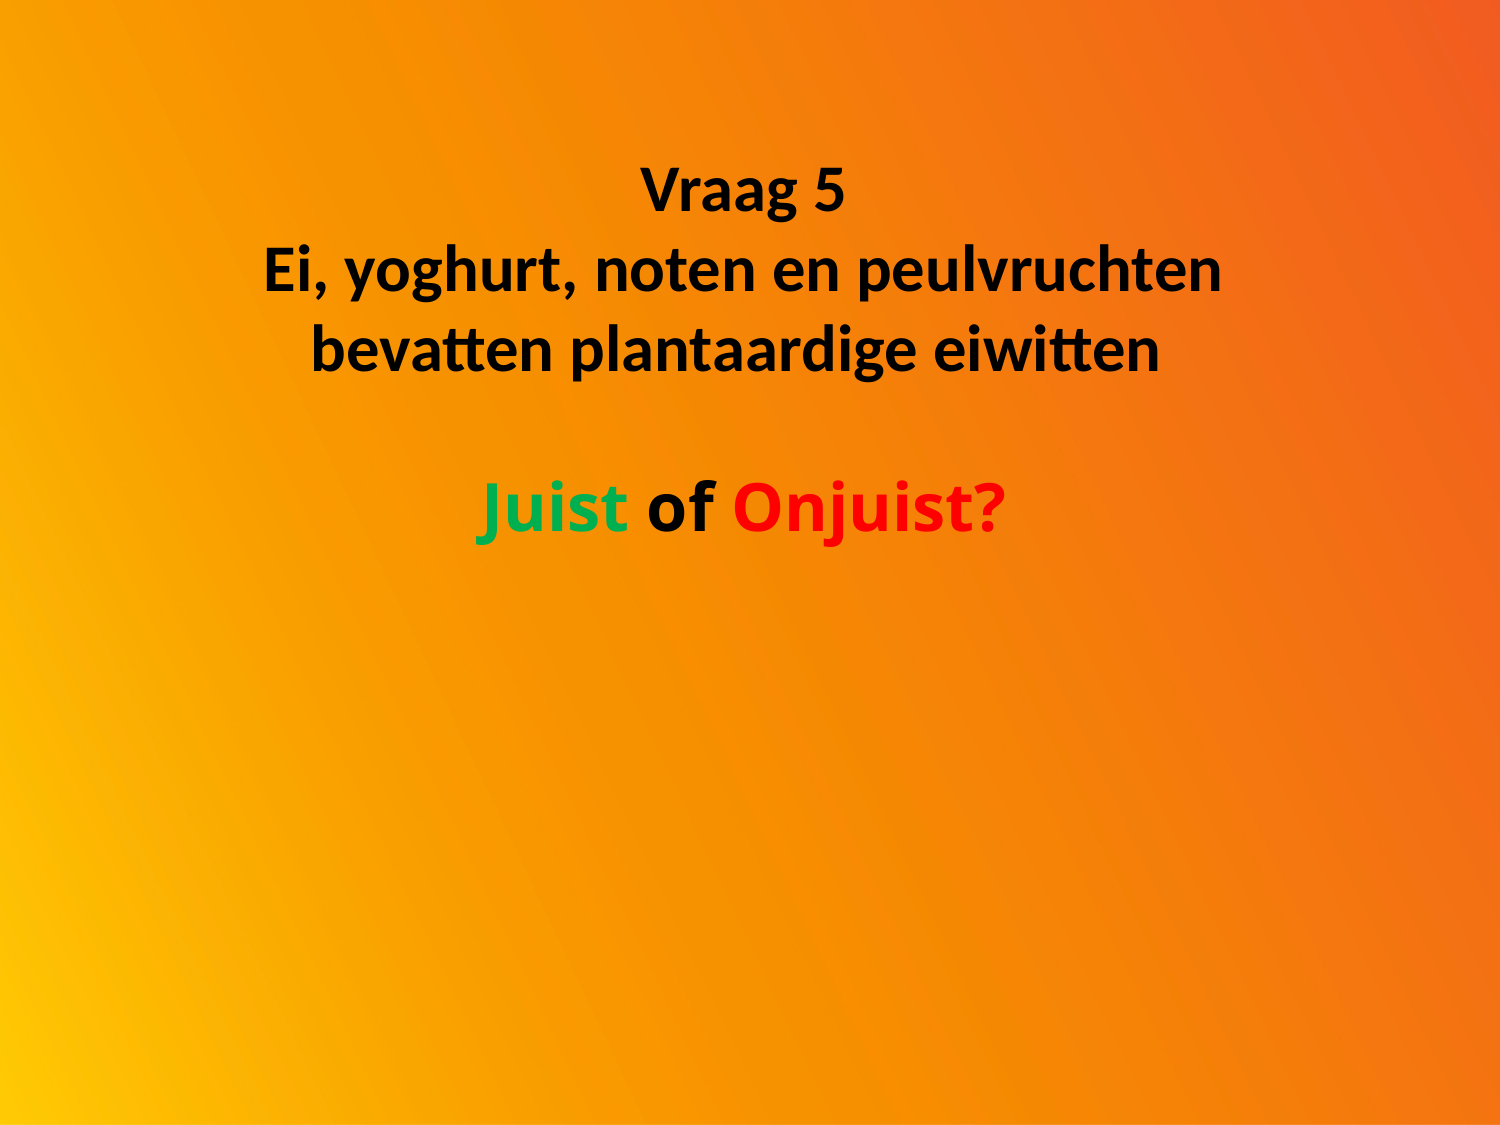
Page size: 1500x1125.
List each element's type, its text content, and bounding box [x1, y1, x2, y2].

text_box Vraag 5 Ei, yoghurt, noten en peulvruchten bevatten plantaardige eiwitten Juist of Onjuist? [123, 137, 1365, 552]
picture [0, 0, 1500, 1125]
